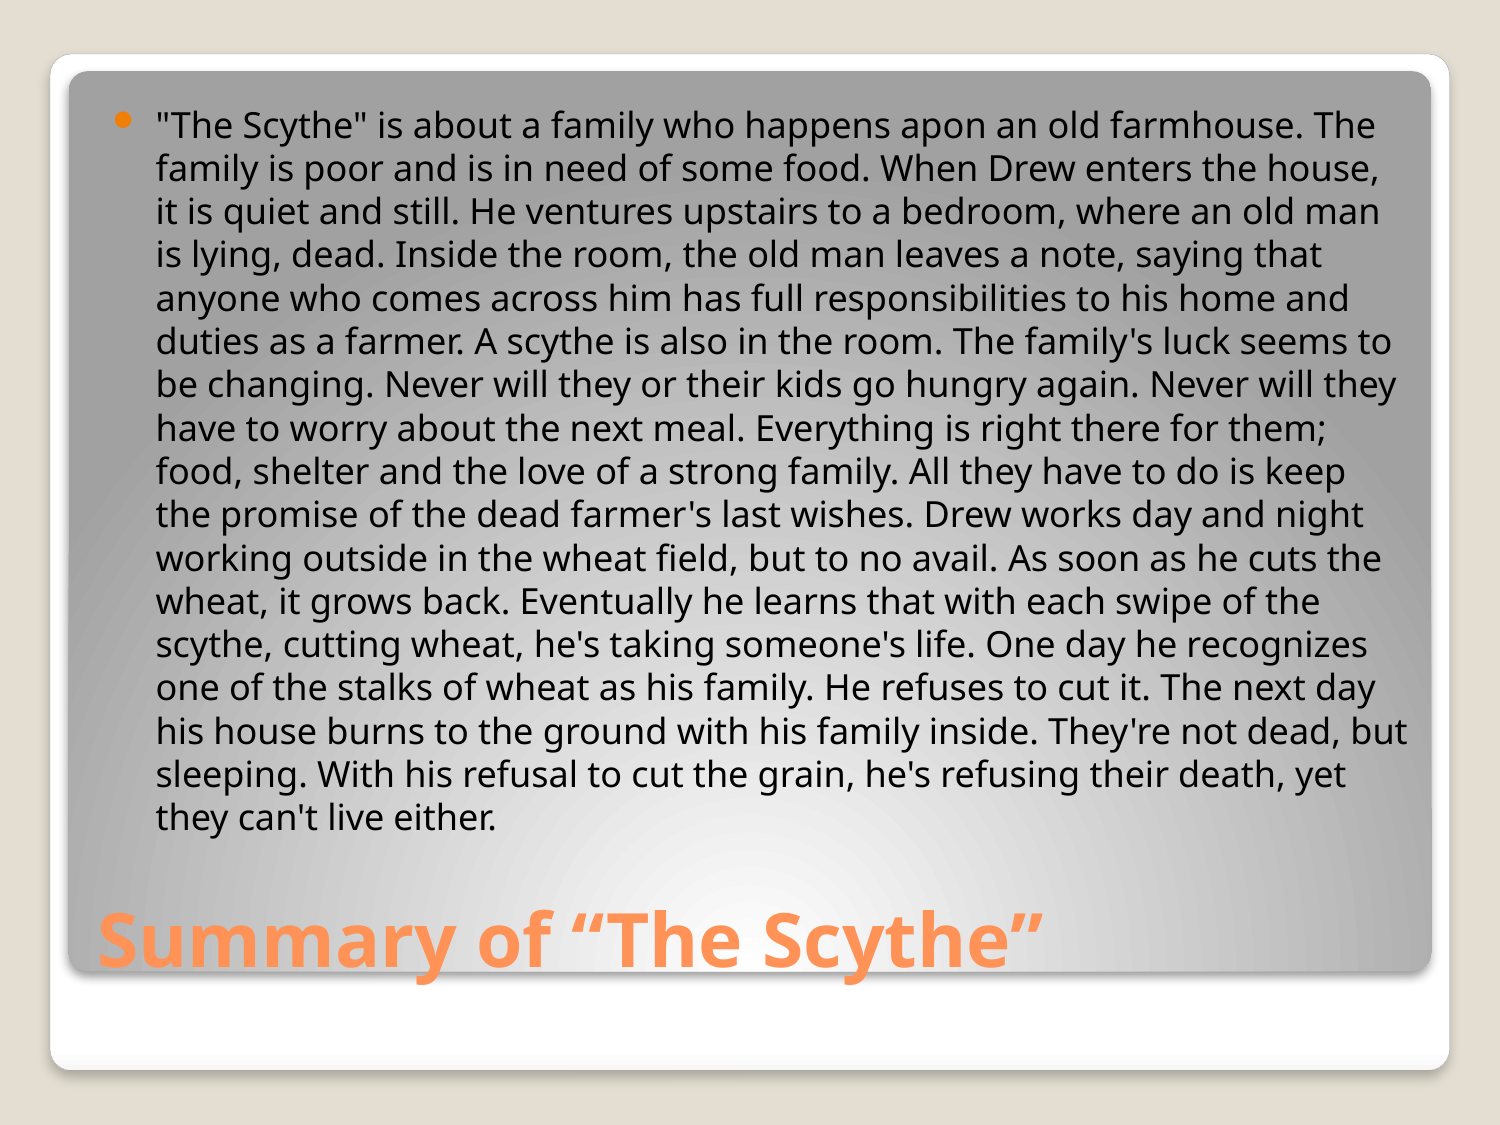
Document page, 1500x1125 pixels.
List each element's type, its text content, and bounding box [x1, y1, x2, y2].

title Summary of “The Scythe” [82, 863, 1425, 990]
list "The Scythe" is about a family who happens apon an old farmhouse. The family is poor and is in need of some food. When Drew enters the house, it is quiet and still. He ventures upstairs to a bedroom, where an old man is lying, dead. Inside the room, the old man leaves a note, saying that anyone who comes across him has full responsibilities to his home and duties as a farmer. A scythe is also in the room. The family's luck seems to be changing. Never will they or their kids go hungry again. Never will they have to worry about the next meal. Everything is right there for them; food, shelter and the love of a strong family. All they have to do is keep the promise of the dead farmer's last wishes. Drew works day and night working outside in the wheat field, but to no avail. As soon as he cuts the wheat, it grows back. Eventually he learns that with each swipe of the scythe, cutting wheat, he's taking someone's life. One day he recognizes one of the stalks of wheat as his family. He refuses to cut it. The next day his house burns to the ground with his family inside. They're not dead, but sleeping. With his refusal to cut the grain, he's refusing their death, yet they can't live either. [82, 86, 1425, 863]
